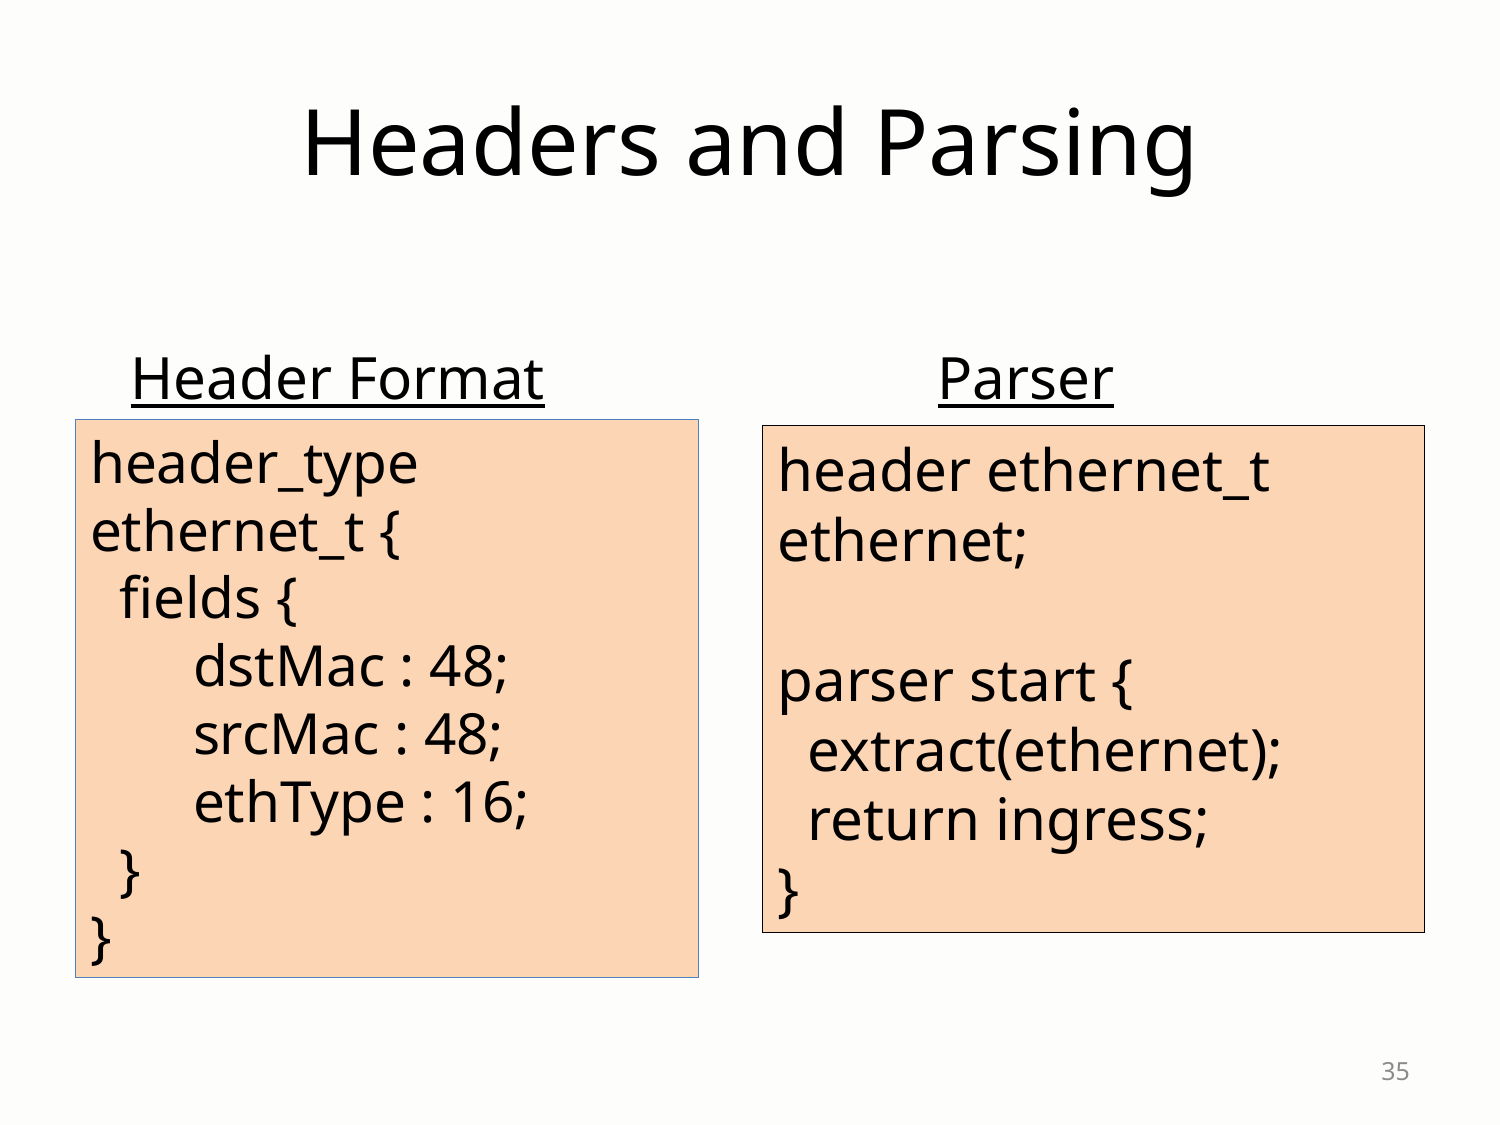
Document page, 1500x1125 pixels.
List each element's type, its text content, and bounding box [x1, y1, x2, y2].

list header ethernet_t ethernet; parser start { extract(ethernet); return ingress; } [762, 425, 1425, 933]
slide_number 35 [1074, 1042, 1425, 1103]
text_box Header Format [115, 333, 560, 419]
title Headers and Parsing [75, 45, 1425, 233]
text_box Parser [922, 333, 1130, 419]
list header_type ethernet_t { fields { dstMac : 48; srcMac : 48; ethType : 16; } } [75, 419, 699, 978]
